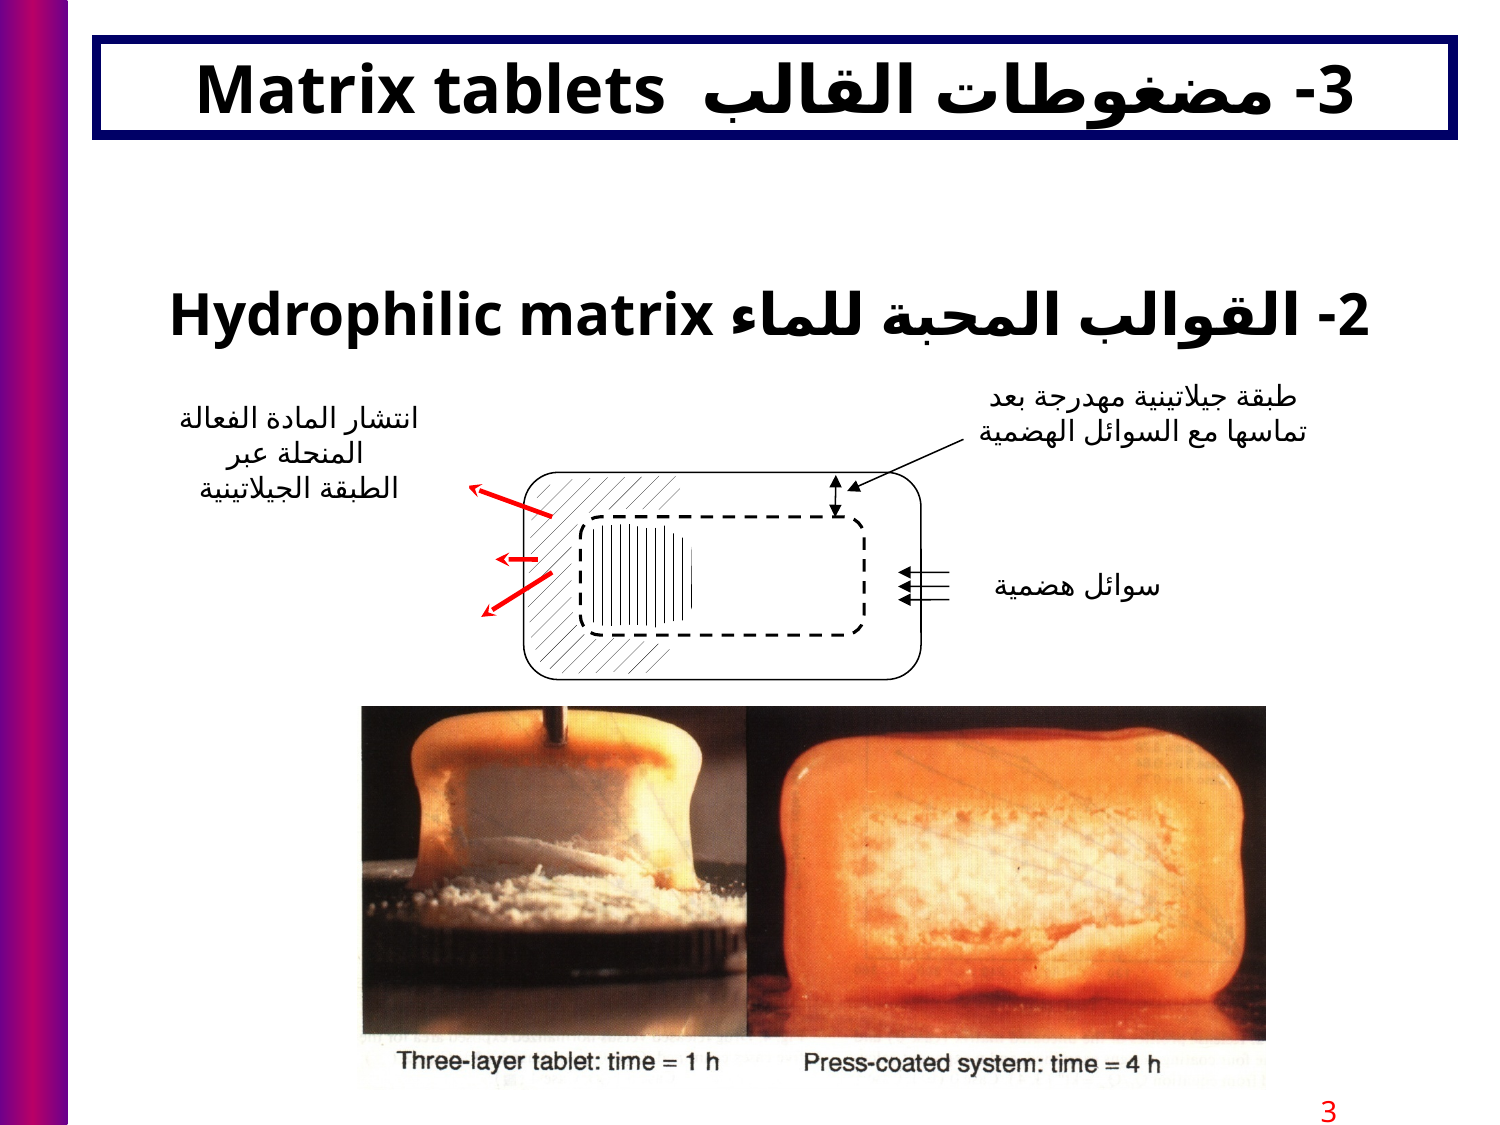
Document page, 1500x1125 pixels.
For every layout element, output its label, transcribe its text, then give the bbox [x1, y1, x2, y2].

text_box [128, 369, 1340, 680]
text_box 2- القوالب المحبة للماء Hydrophilic matrix [117, 269, 1407, 425]
picture [356, 706, 1266, 1091]
title 3- مضغوطات القالب Matrix tablets [92, 35, 1458, 140]
